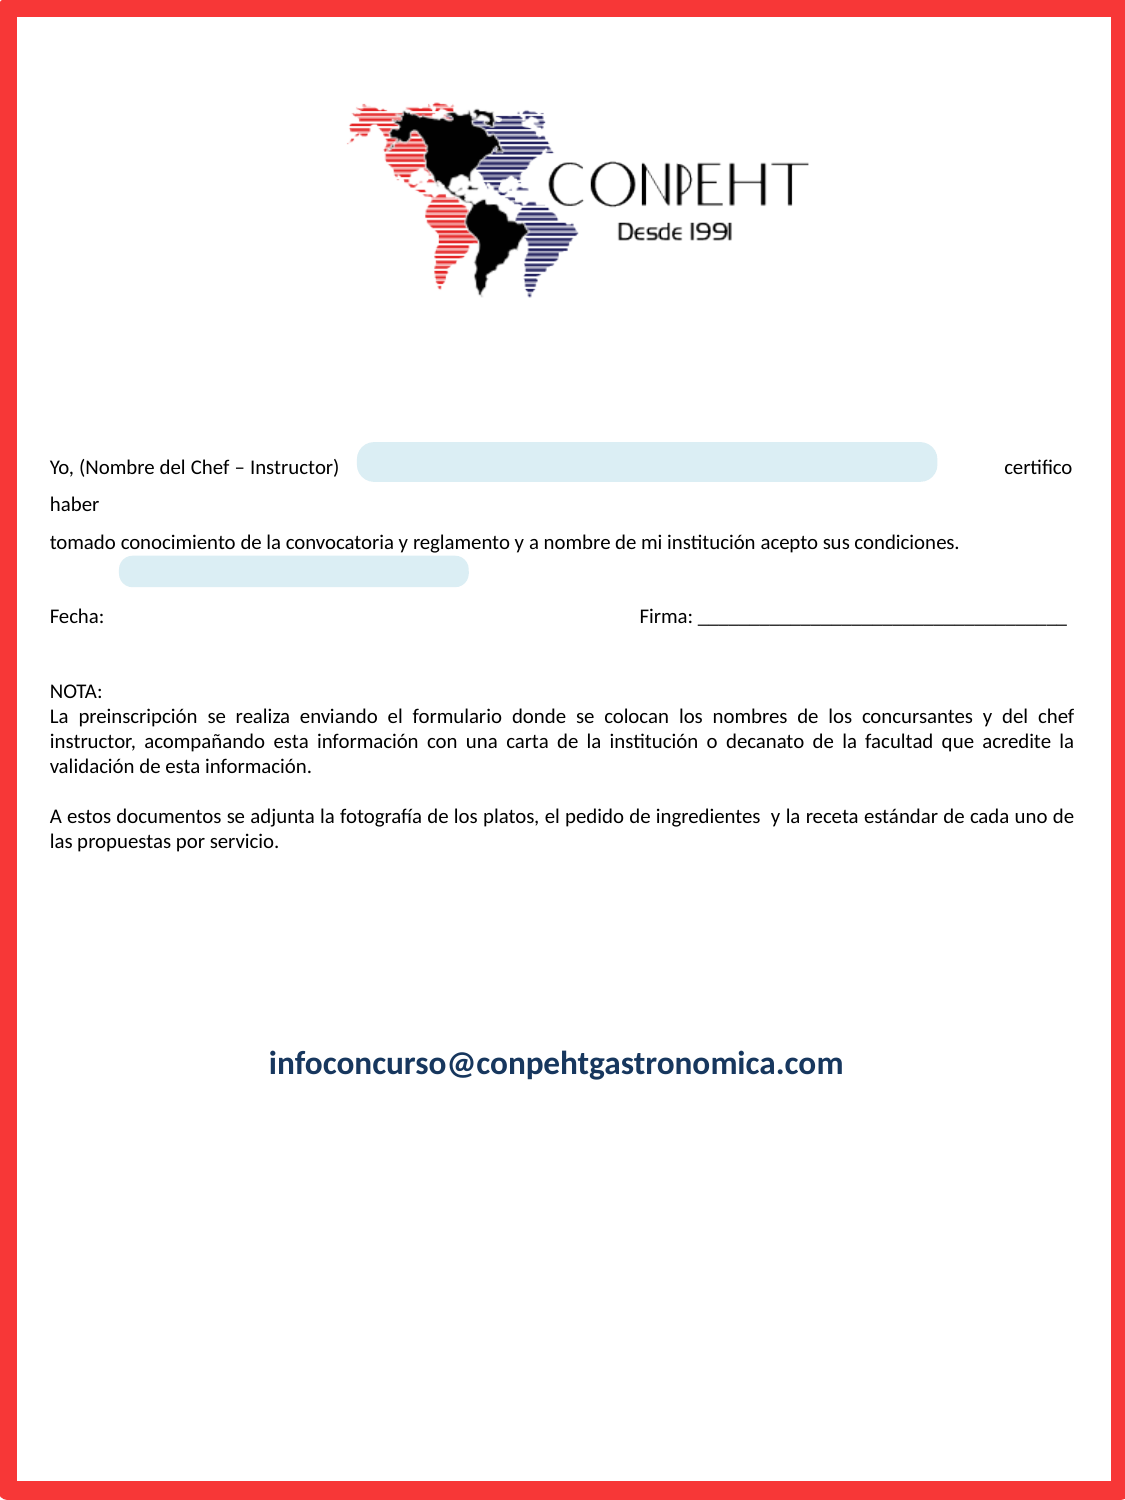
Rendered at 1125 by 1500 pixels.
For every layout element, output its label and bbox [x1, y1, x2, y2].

picture [335, 86, 821, 329]
text_box [6, 6, 1122, 1493]
